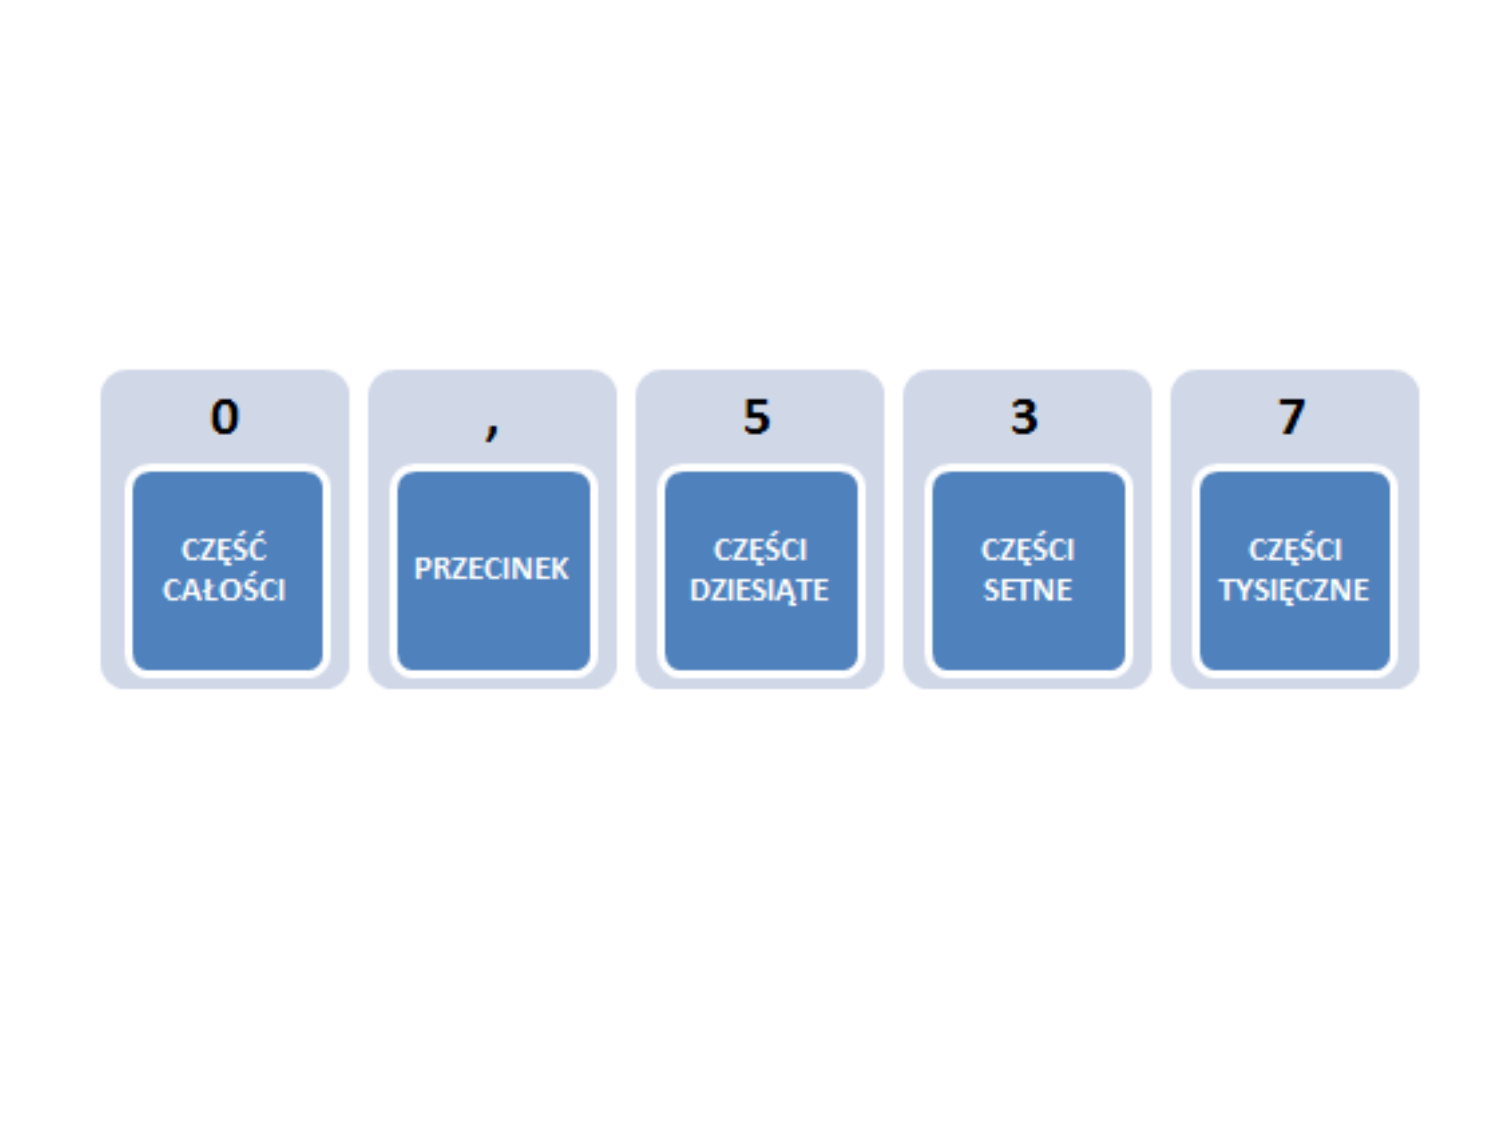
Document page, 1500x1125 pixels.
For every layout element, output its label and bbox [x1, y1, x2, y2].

picture [64, 349, 1456, 706]
